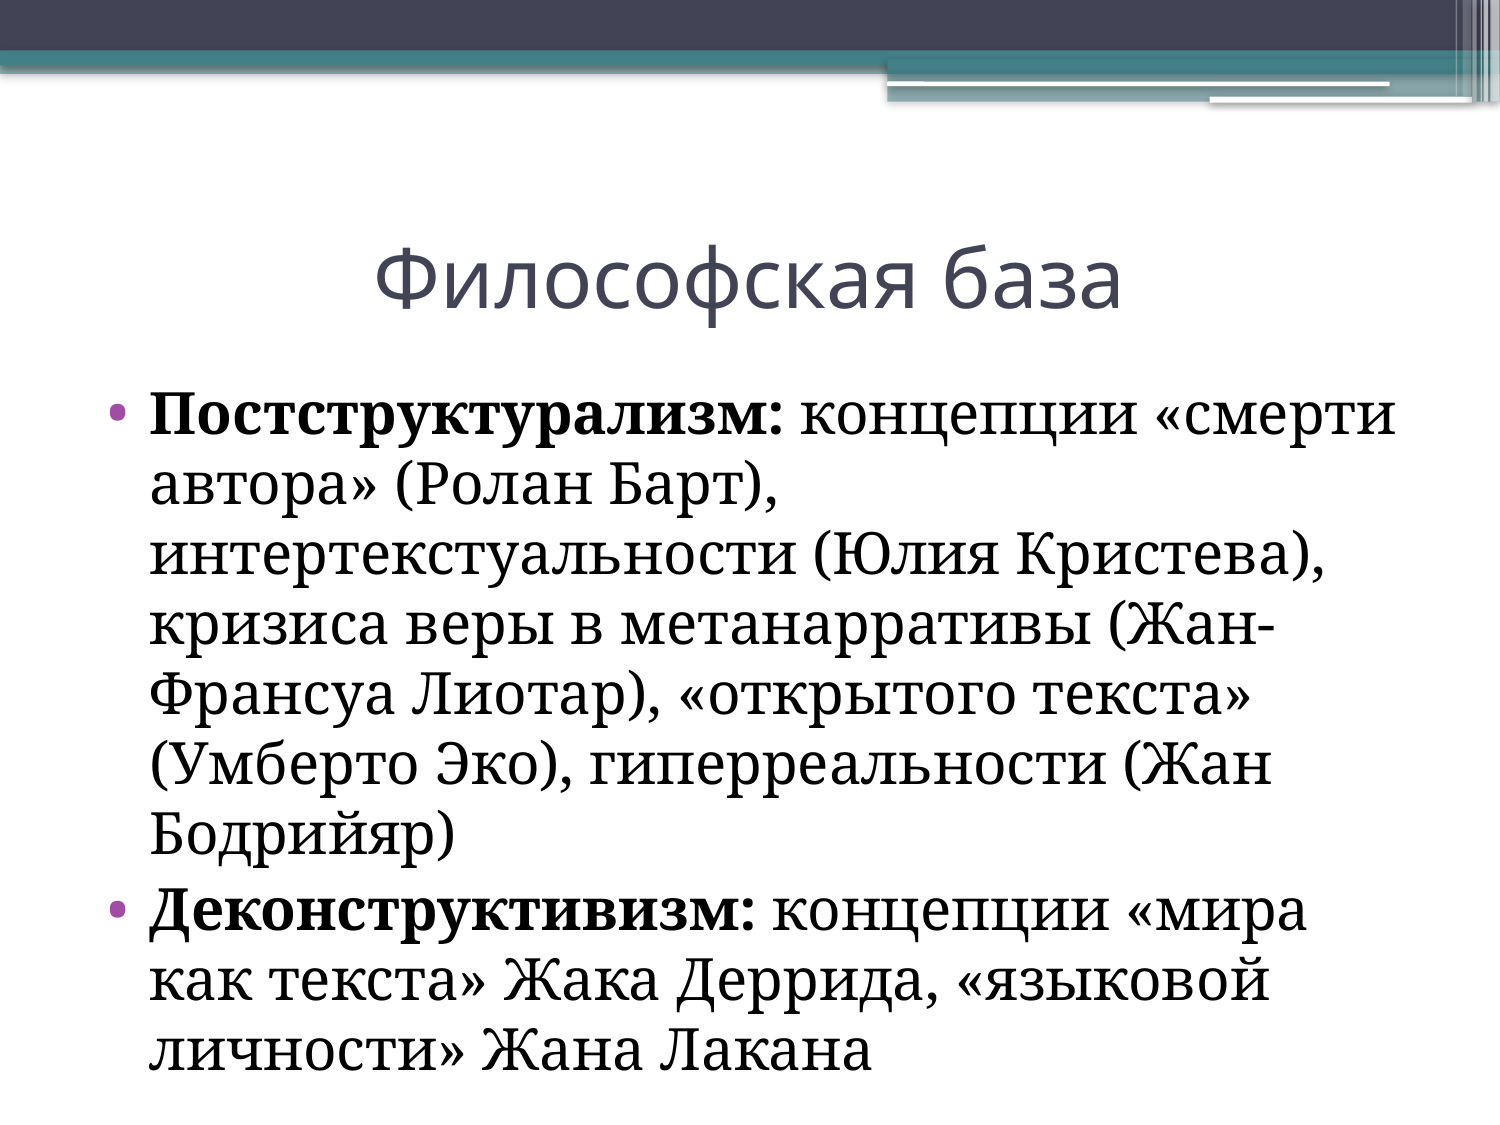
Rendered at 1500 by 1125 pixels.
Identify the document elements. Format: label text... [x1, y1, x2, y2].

list Постструктурализм: концепции «смерти автора» (Ролан Барт), интертекстуальности (Юлия Кристева), кризиса веры в метанарративы (Жан-Франсуа Лиотар), «открытого текста» (Умберто Эко), гиперреальности (Жан Бодрийяр) Деконструктивизм: концепции «мира как текста» Жака Деррида, «языковой личности» Жана Лакана [75, 368, 1425, 1079]
title Философская база [75, 187, 1425, 363]
